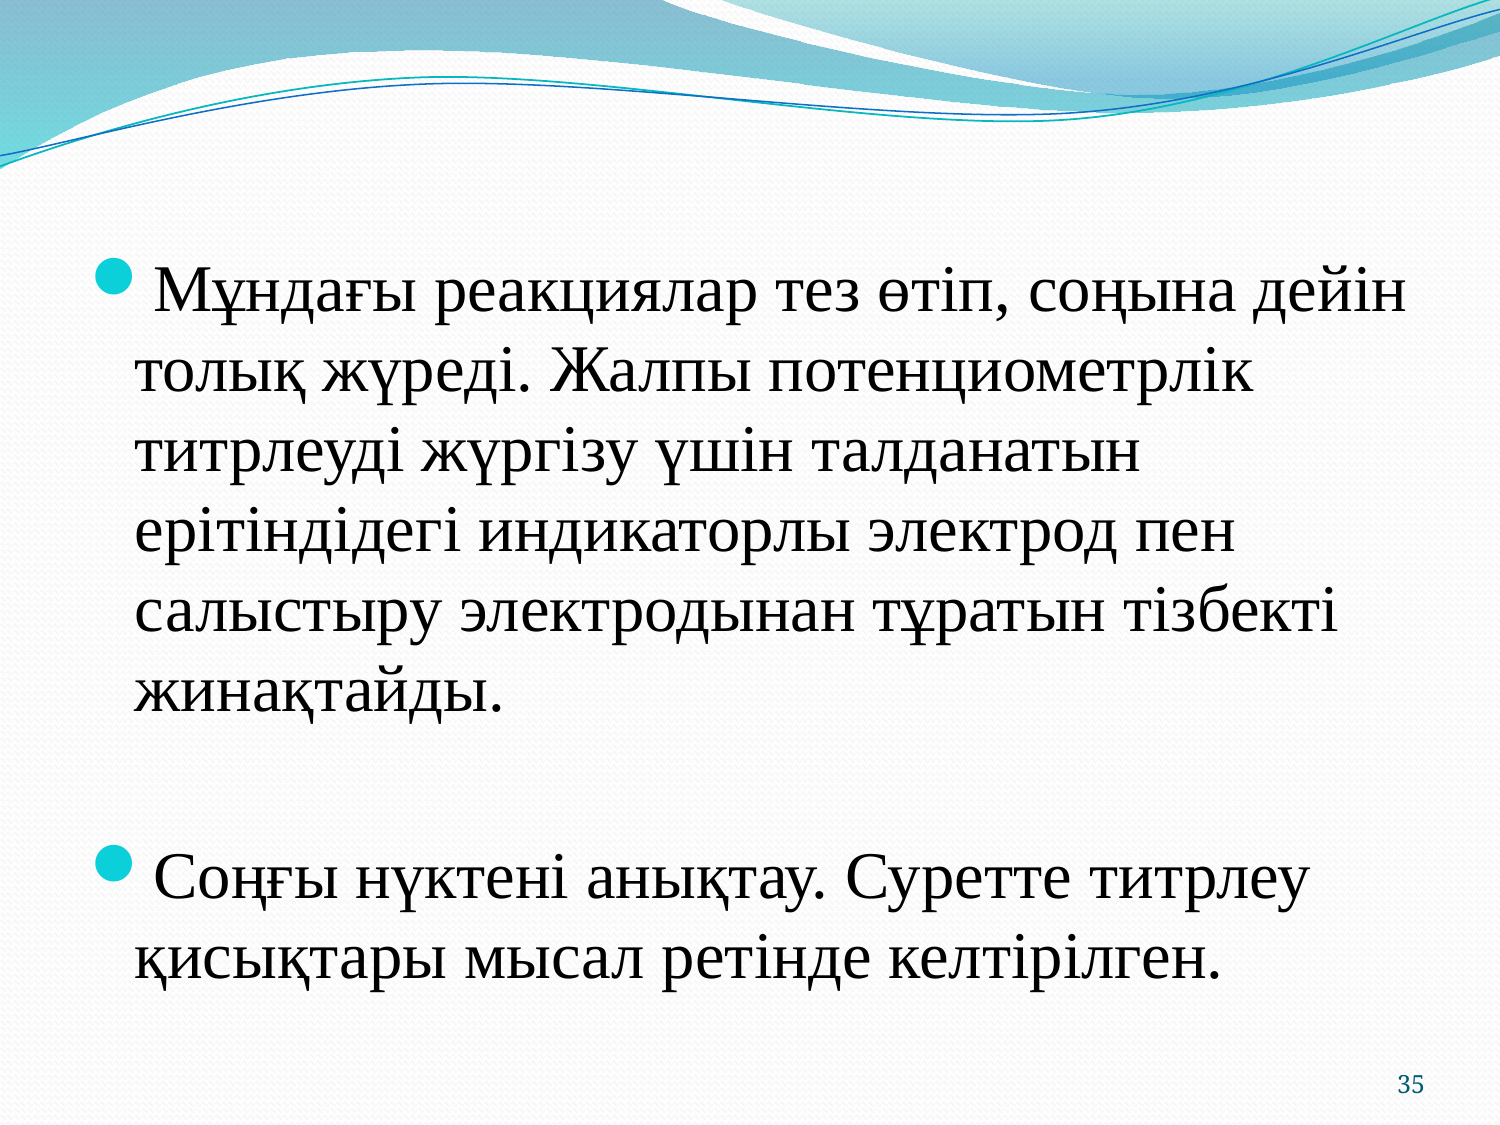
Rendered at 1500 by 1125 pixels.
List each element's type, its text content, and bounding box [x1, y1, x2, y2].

slide_number 35 [1299, 1042, 1425, 1103]
list Мұндағы реакциялар тез өтіп, соңына дейін толық жүреді. Жалпы потенциометрлік титрлеуді жүргізу үшін талданатын ерітіндідегі индикаторлы электрод пен салыстыру электродынан тұратын тізбекті жинақтайды. Соңғы нүктені анықтау. Суретте титрлеу қисықтары мысал ретінде келтірілген. [74, 237, 1426, 1038]
